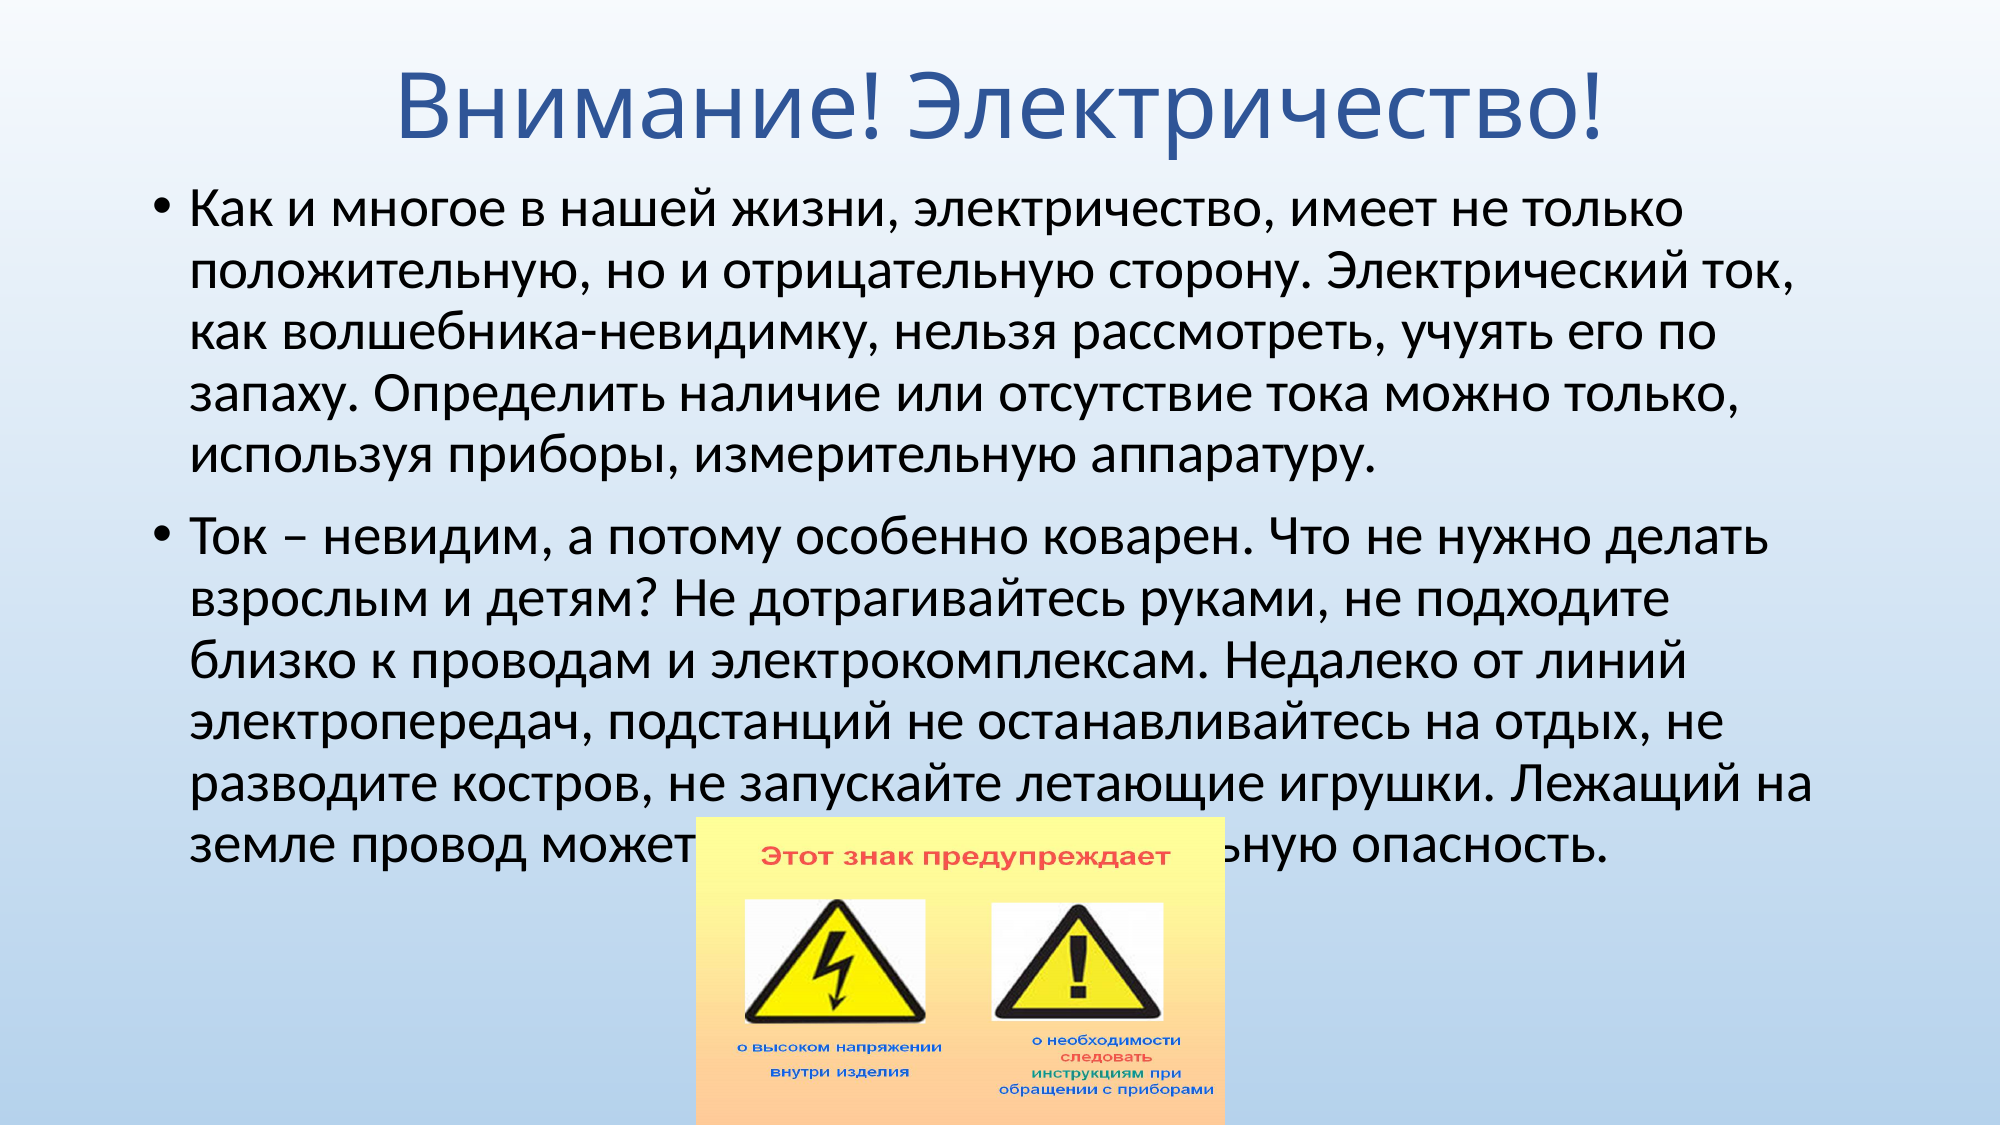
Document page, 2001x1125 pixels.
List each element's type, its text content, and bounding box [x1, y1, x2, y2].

title Внимание! Электричество! [137, 0, 1863, 169]
list Как и многое в нашей жизни, электричество, имеет не только положительную, но и отрицательную сторону. Электрический ток, как волшебника-невидимку, нельзя рассмотреть, учуять его по запаху. Определить наличие или отсутствие тока можно только, используя приборы, измерительную аппаратуру. Ток – невидим, а потому особенно коварен. Что не нужно делать взрослым и детям? Не дотрагивайтесь руками, не подходите близко к проводам и электрокомплексам. Недалеко от линий электропередач, подстанций не останавливайтесь на отдых, не разводите костров, не запускайте летающие игрушки. Лежащий на земле провод может таить в себе смертельную опасность. [137, 169, 1863, 884]
picture [696, 817, 1225, 1125]
